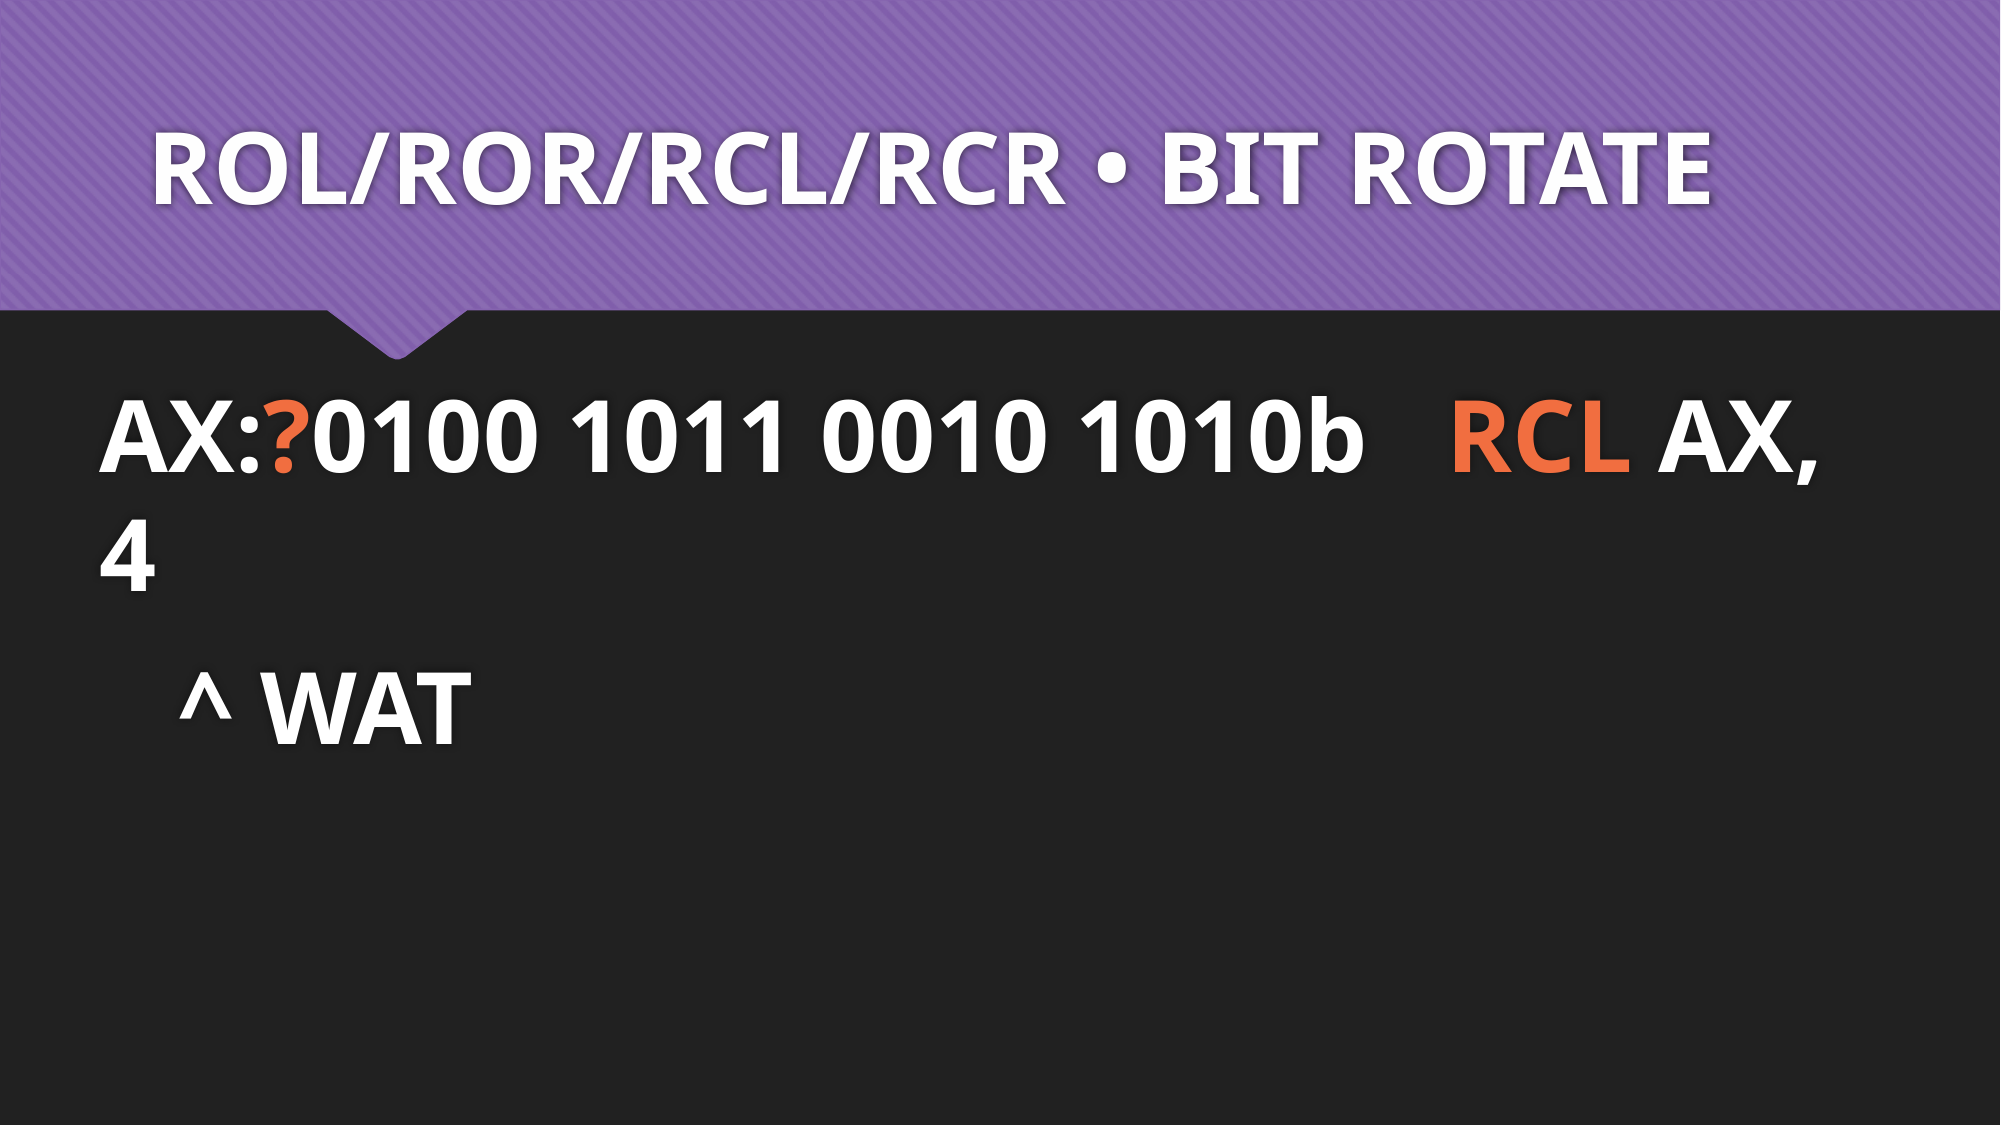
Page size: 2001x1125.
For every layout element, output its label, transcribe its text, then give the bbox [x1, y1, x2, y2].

title ROL/ROR/RCL/RCR • BIT ROTATE [132, 73, 1868, 233]
list AX:?0100 1011 0010 1010b RCL AX, 4 ^ WAT [84, 364, 1919, 1060]
